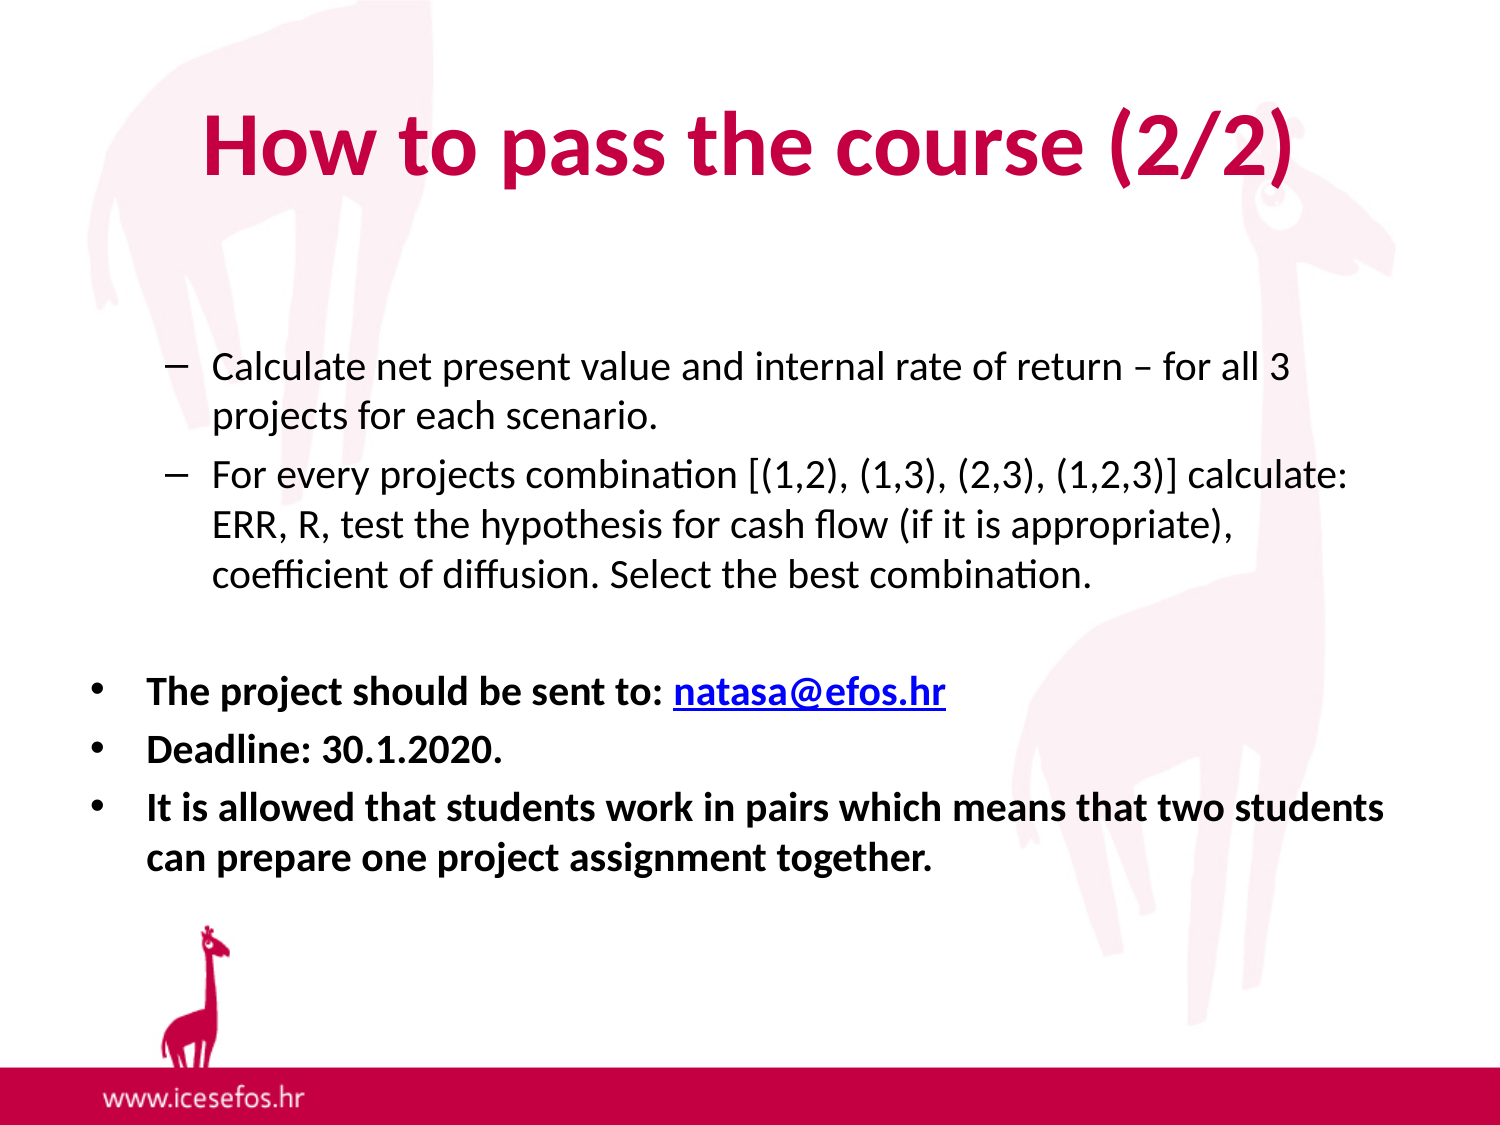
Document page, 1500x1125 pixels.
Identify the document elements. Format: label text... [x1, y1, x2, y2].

picture [0, 0, 1500, 1125]
list Calculate net present value and internal rate of return – for all 3 projects for each scenario. For every projects combination [(1,2), (1,3), (2,3), (1,2,3)] calculate: ERR, R, test the hypothesis for cash flow (if it is appropriate), coefficient of diffusion. Select the best combination. The project should be sent to: natasa@efos.hr Deadline: 30.1.2020. It is allowed that students work in pairs which means that two students can prepare one project assignment together. [75, 262, 1425, 1005]
title How to pass the course (2/2) [75, 45, 1425, 233]
